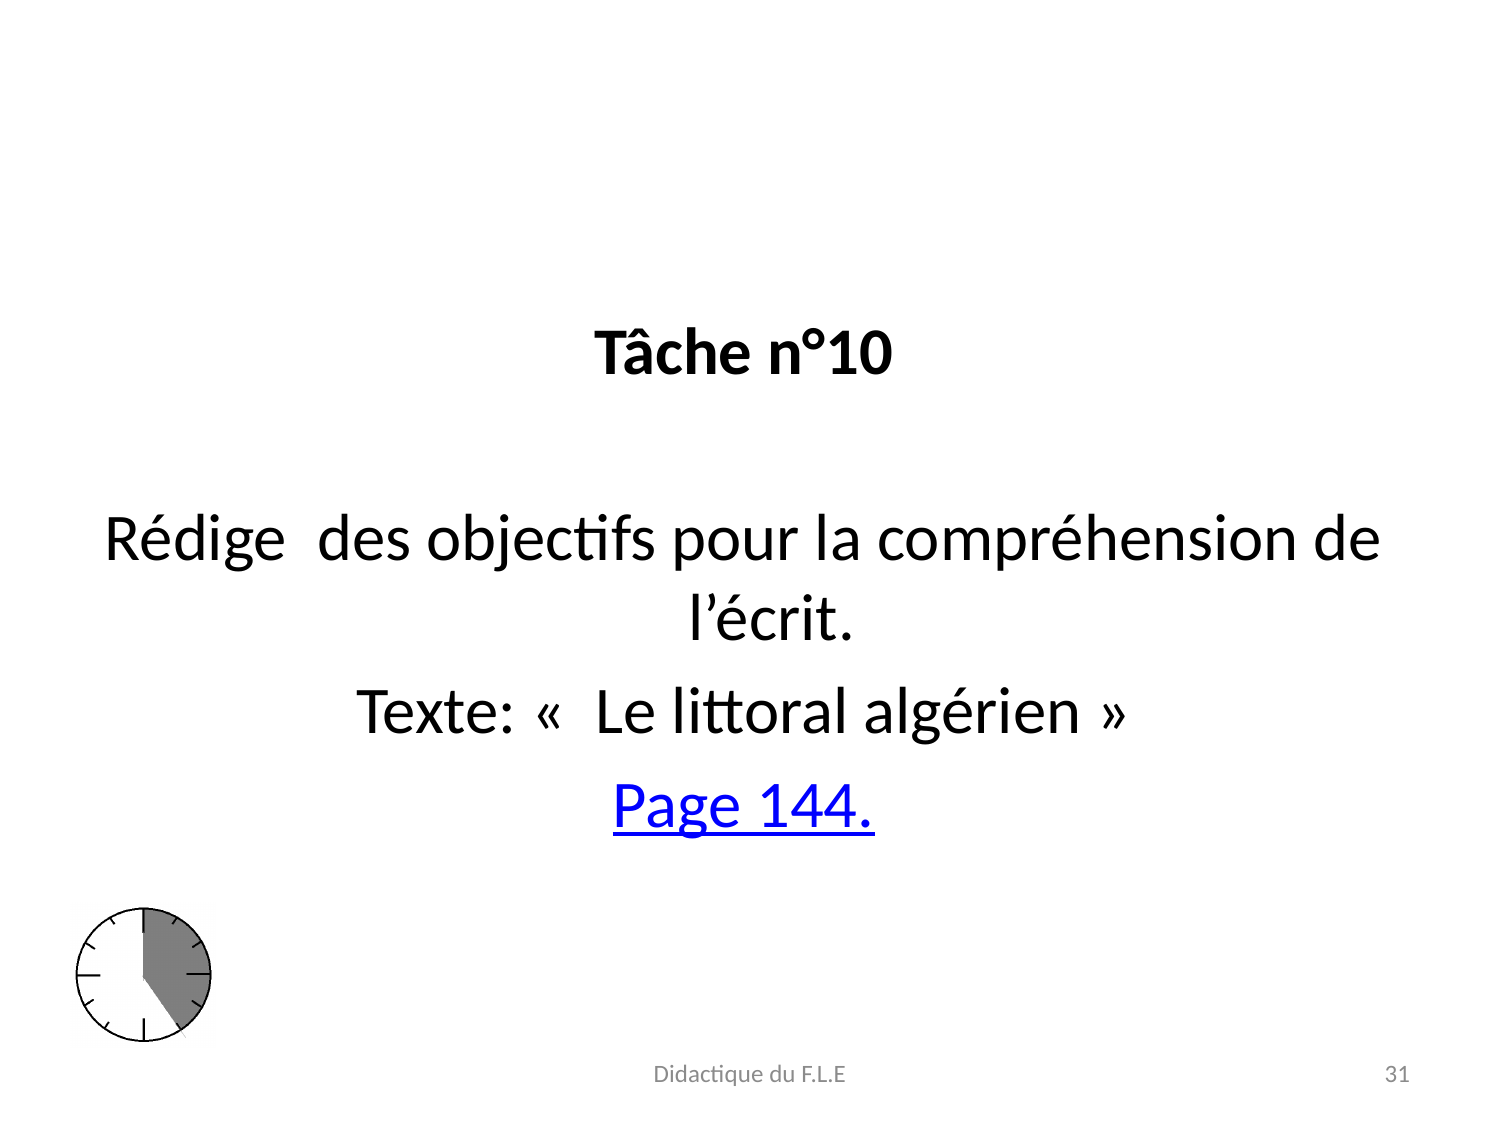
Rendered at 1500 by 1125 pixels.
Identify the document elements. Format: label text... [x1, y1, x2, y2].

picture [70, 902, 216, 1049]
list Tâche n°10 Rédige des objectifs pour la compréhension de l’écrit. Texte: « Le littoral algérien » Page 144. [24, 299, 1463, 1063]
slide_number 31 [1074, 1042, 1425, 1103]
footer Didactique du F.L.E [512, 1042, 988, 1103]
